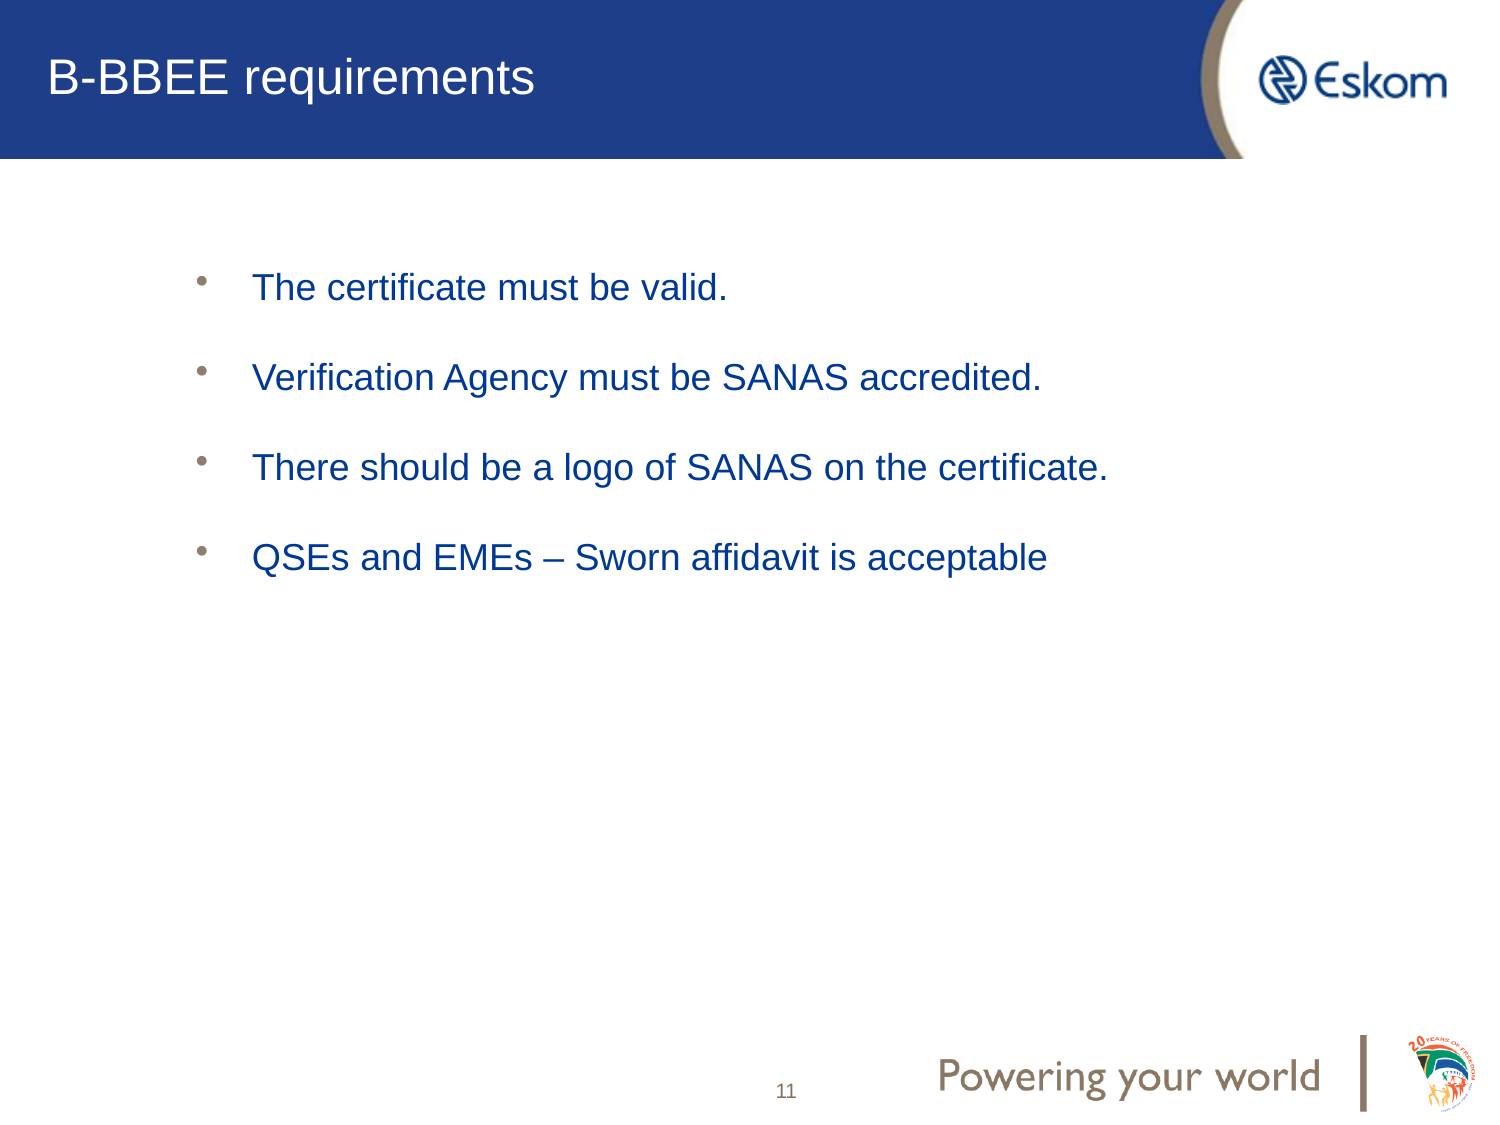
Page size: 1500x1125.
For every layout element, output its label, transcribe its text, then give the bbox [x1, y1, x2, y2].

slide_number 11 [643, 1058, 798, 1103]
title B-BBEE requirements [32, 53, 1179, 106]
text_box The certificate must be valid. Verification Agency must be SANAS accredited. There should be a logo of SANAS on the certificate. QSEs and EMEs – Sworn affidavit is acceptable [180, 255, 1297, 656]
picture [1257, 55, 1450, 105]
picture [937, 1034, 1476, 1112]
picture [0, 0, 1246, 159]
